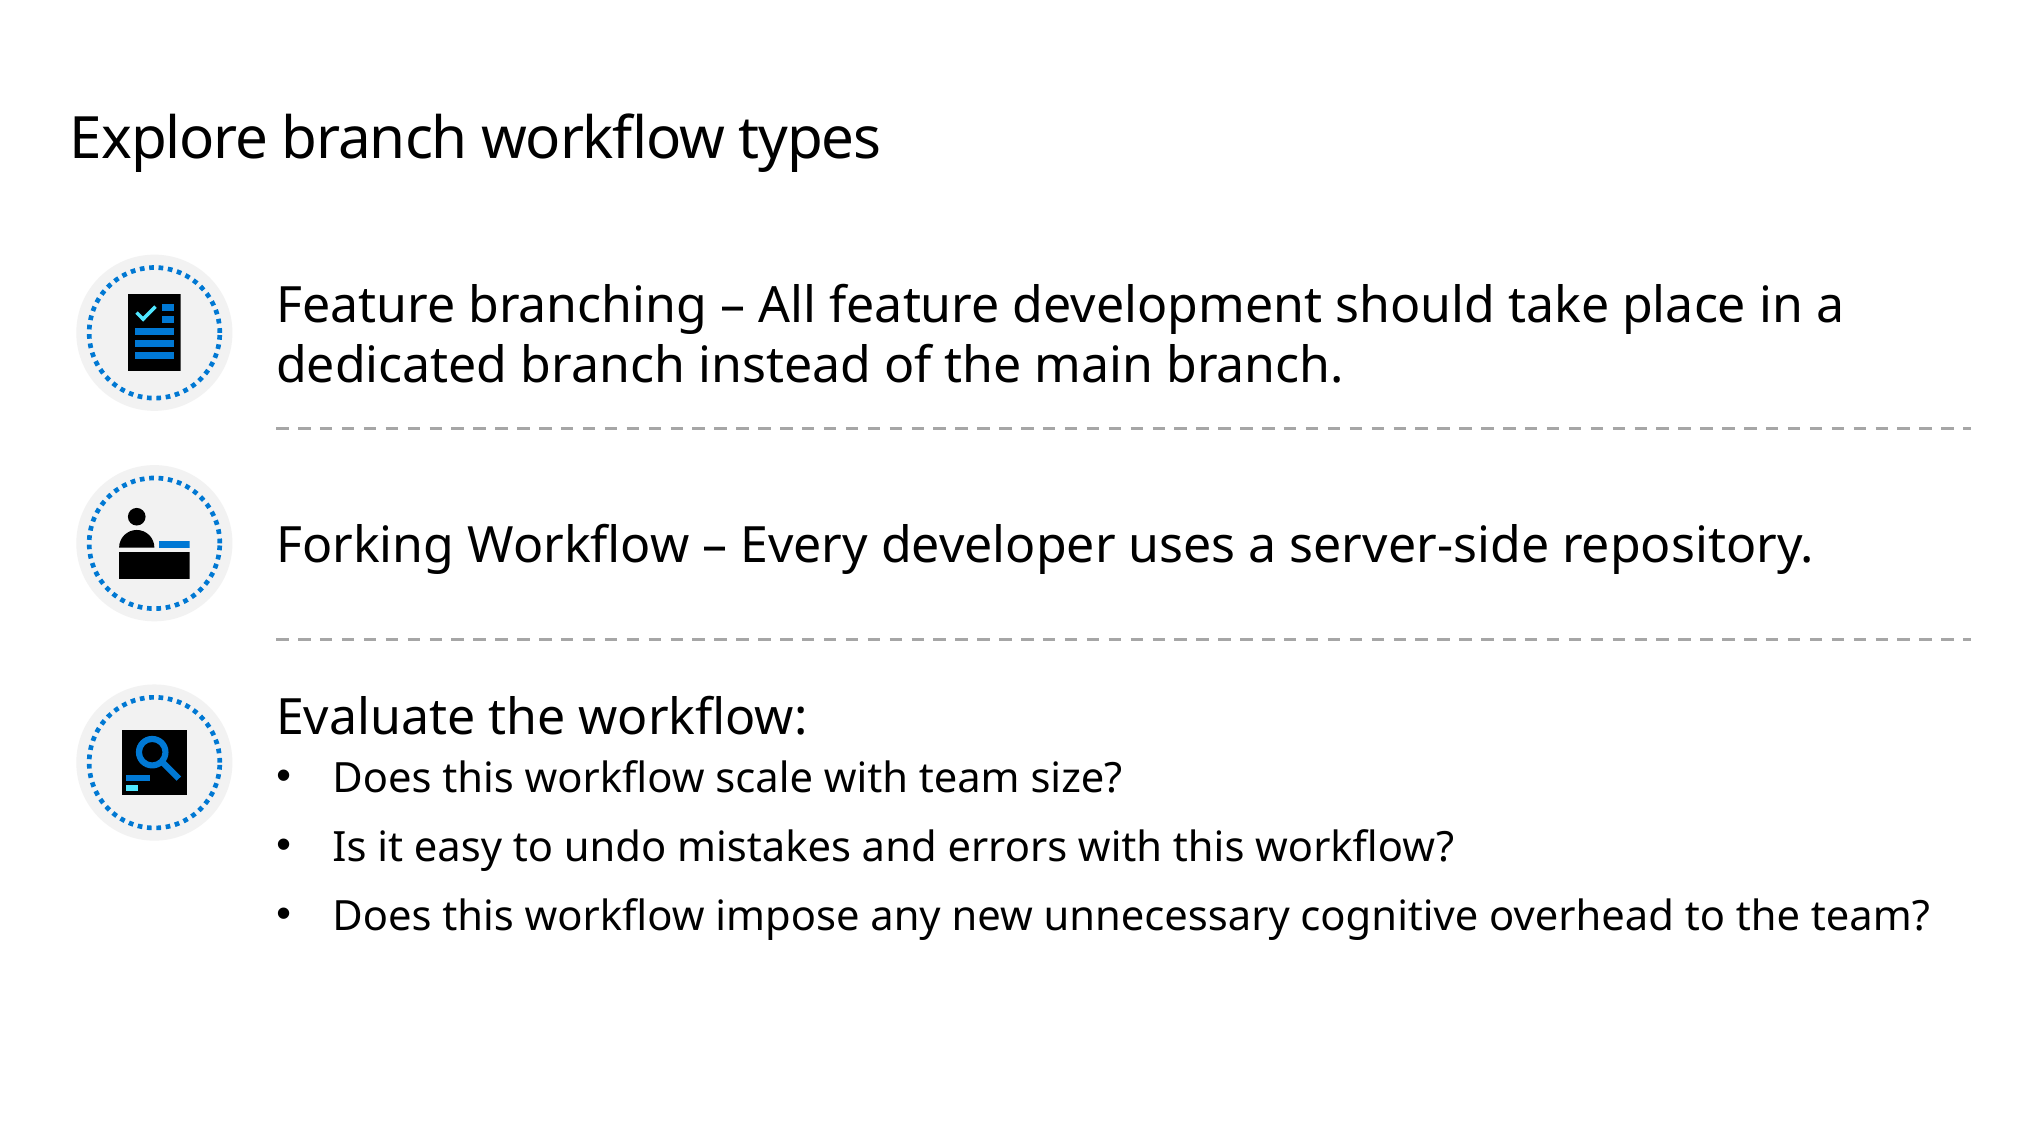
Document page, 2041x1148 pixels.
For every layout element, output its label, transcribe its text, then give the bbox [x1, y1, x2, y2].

picture [75, 254, 233, 411]
text_box Forking Workflow – Every developer uses a server-side repository. [276, 512, 1971, 573]
text_box Feature branching – All feature development should take place in a dedicated branch instead of the main branch. [276, 272, 1971, 393]
picture [75, 464, 233, 622]
picture [75, 683, 233, 841]
title Explore branch workflow types [70, 103, 1969, 172]
text_box Evaluate the workflow: Does this workflow scale with team size? Is it easy to undo mistakes and errors with this workflow? Does this workflow impose any new unnecessary cognitive overhead to the team? [276, 684, 1971, 939]
